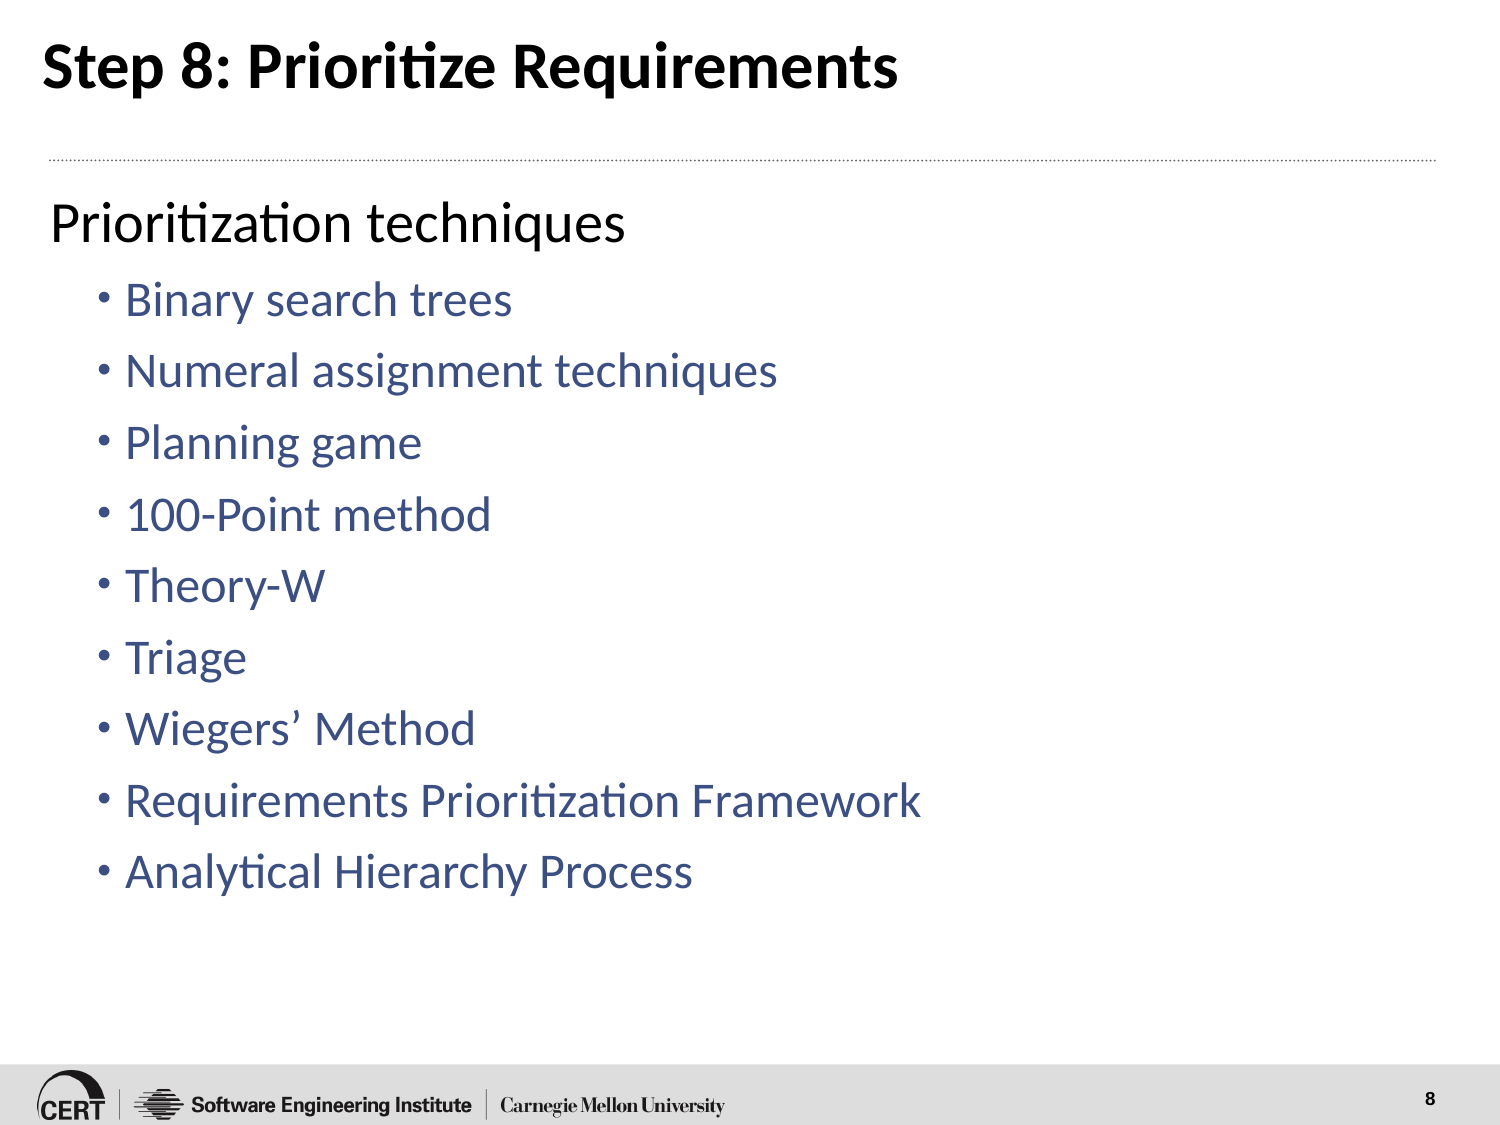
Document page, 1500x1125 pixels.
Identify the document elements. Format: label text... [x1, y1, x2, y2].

title Step 8: Prioritize Requirements [42, 37, 1434, 155]
picture [37, 1069, 725, 1122]
list Prioritization techniques Binary search trees Numeral assignment techniques Planning game 100-Point method Theory-W Triage Wiegers’ Method Requirements Prioritization Framework Analytical Hierarchy Process [49, 187, 1438, 1001]
